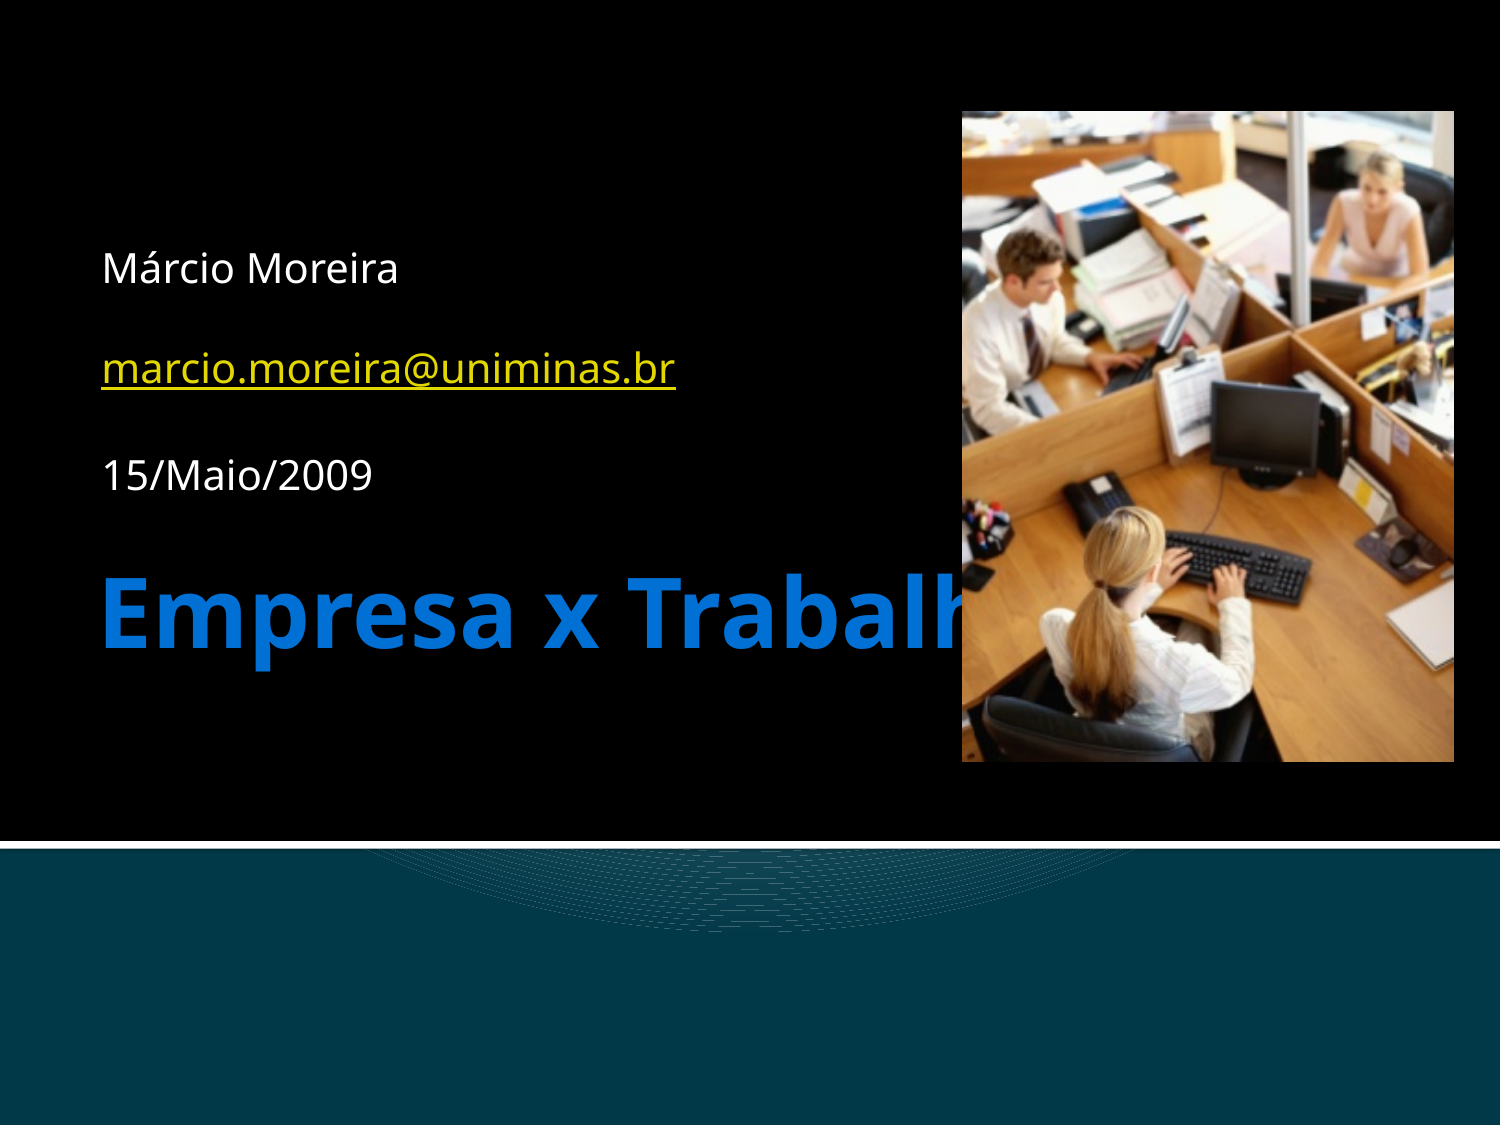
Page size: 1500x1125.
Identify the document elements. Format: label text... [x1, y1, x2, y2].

picture [962, 111, 1454, 762]
subtitle Márcio Moreira marcio.moreira@uniminas.br 15/Maio/2009 [82, 234, 956, 500]
title Empresa x Trabalho [82, 550, 1407, 825]
